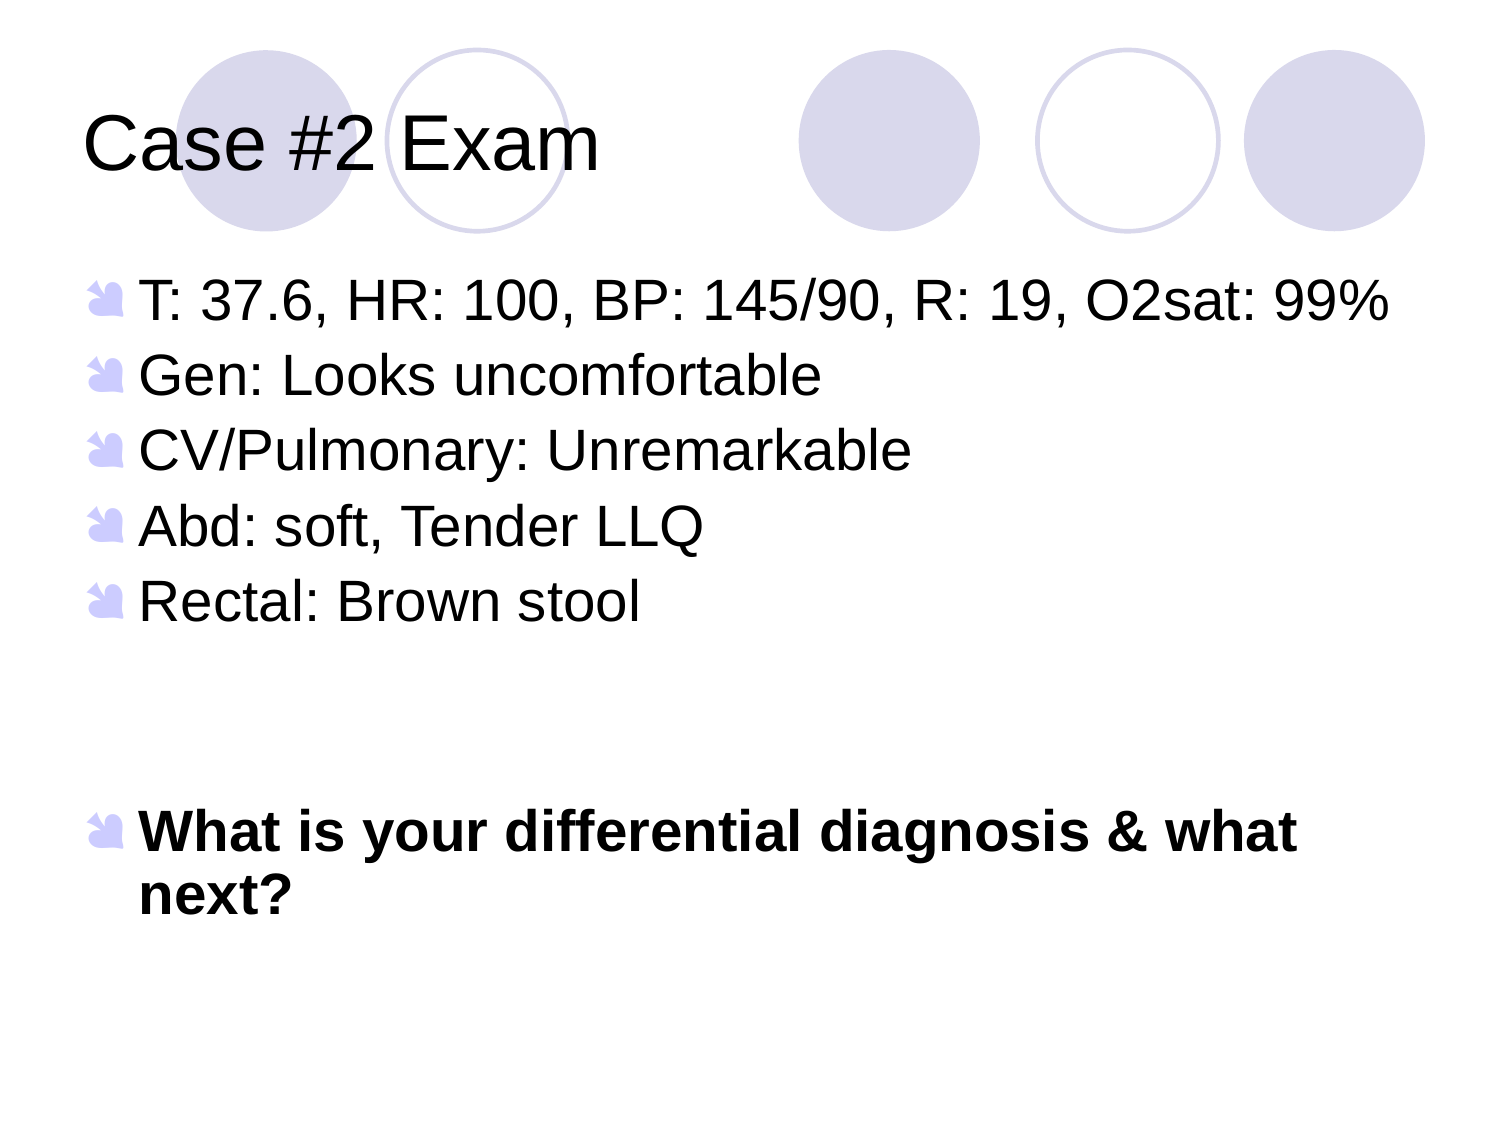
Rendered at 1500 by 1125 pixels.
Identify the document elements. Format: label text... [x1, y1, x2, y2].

title Case #2 Exam [74, 44, 1426, 234]
list T: 37.6, HR: 100, BP: 145/90, R: 19, O2sat: 99% Gen: Looks uncomfortable CV/Pulmonary: Unremarkable Abd: soft, Tender LLQ Rectal: Brown stool What is your differential diagnosis & what next? [74, 261, 1426, 1007]
